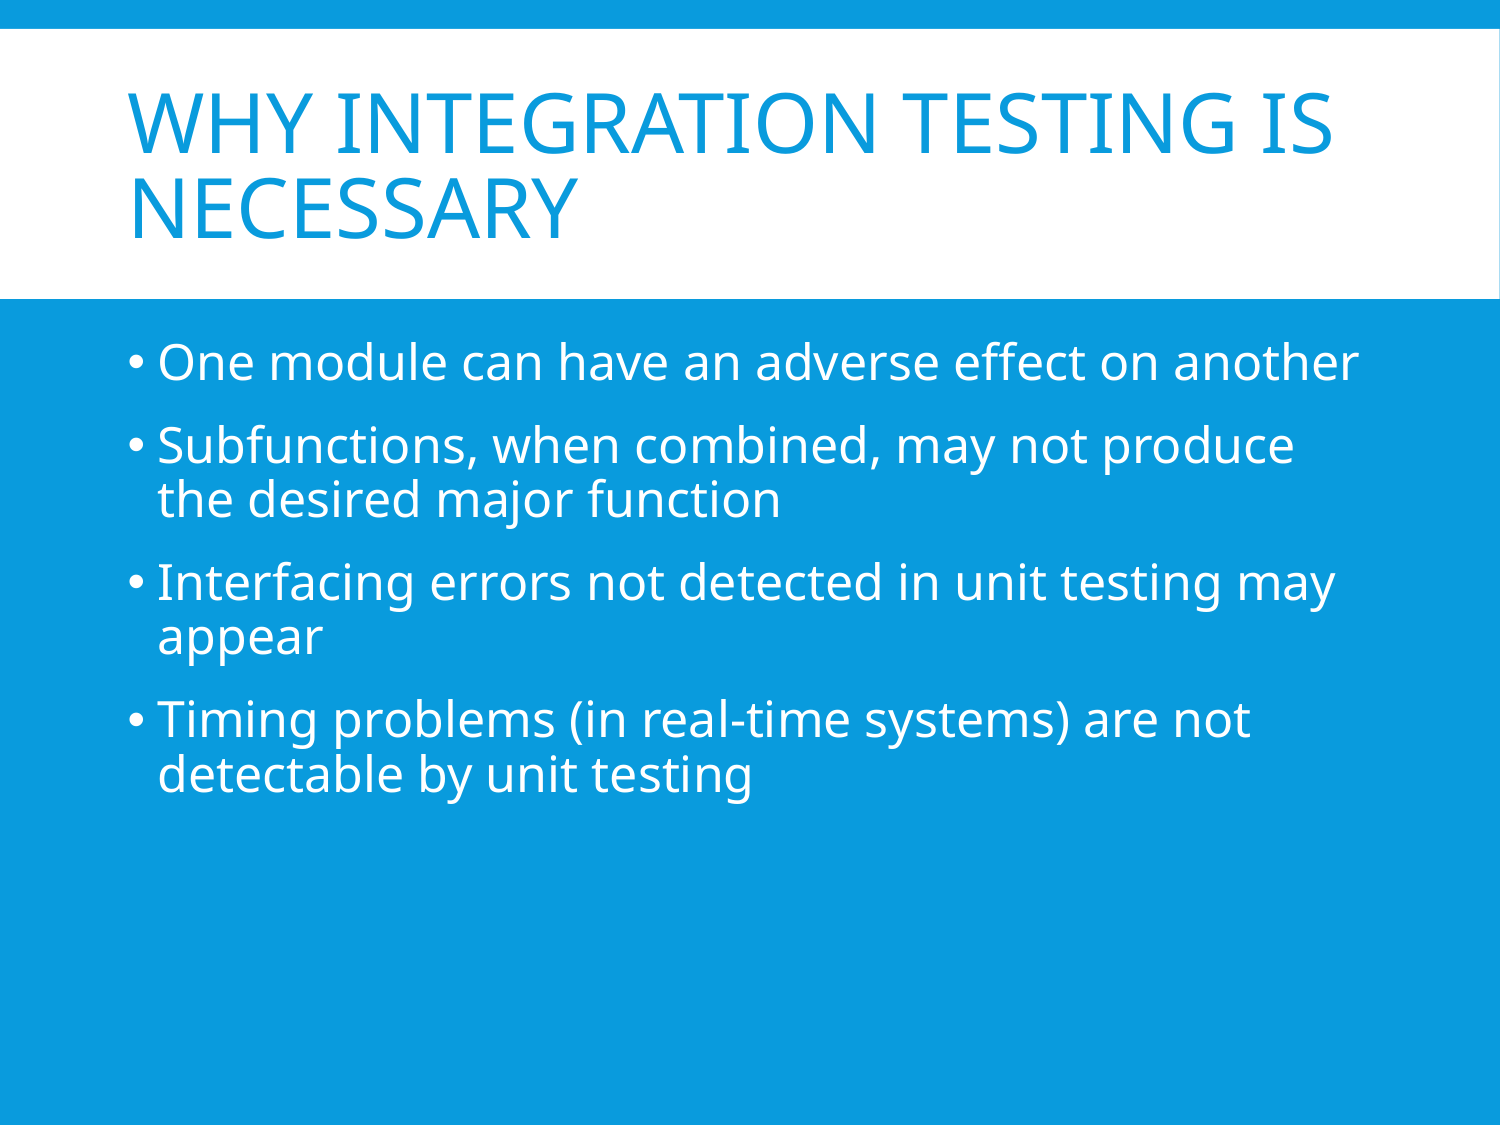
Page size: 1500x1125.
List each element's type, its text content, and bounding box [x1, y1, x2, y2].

title Why Integration Testing Is Necessary [112, 46, 1388, 294]
list One module can have an adverse effect on another Subfunctions, when combined, may not produce the desired major function Interfacing errors not detected in unit testing may appear Timing problems (in real-time systems) are not detectable by unit testing [112, 329, 1388, 1021]
